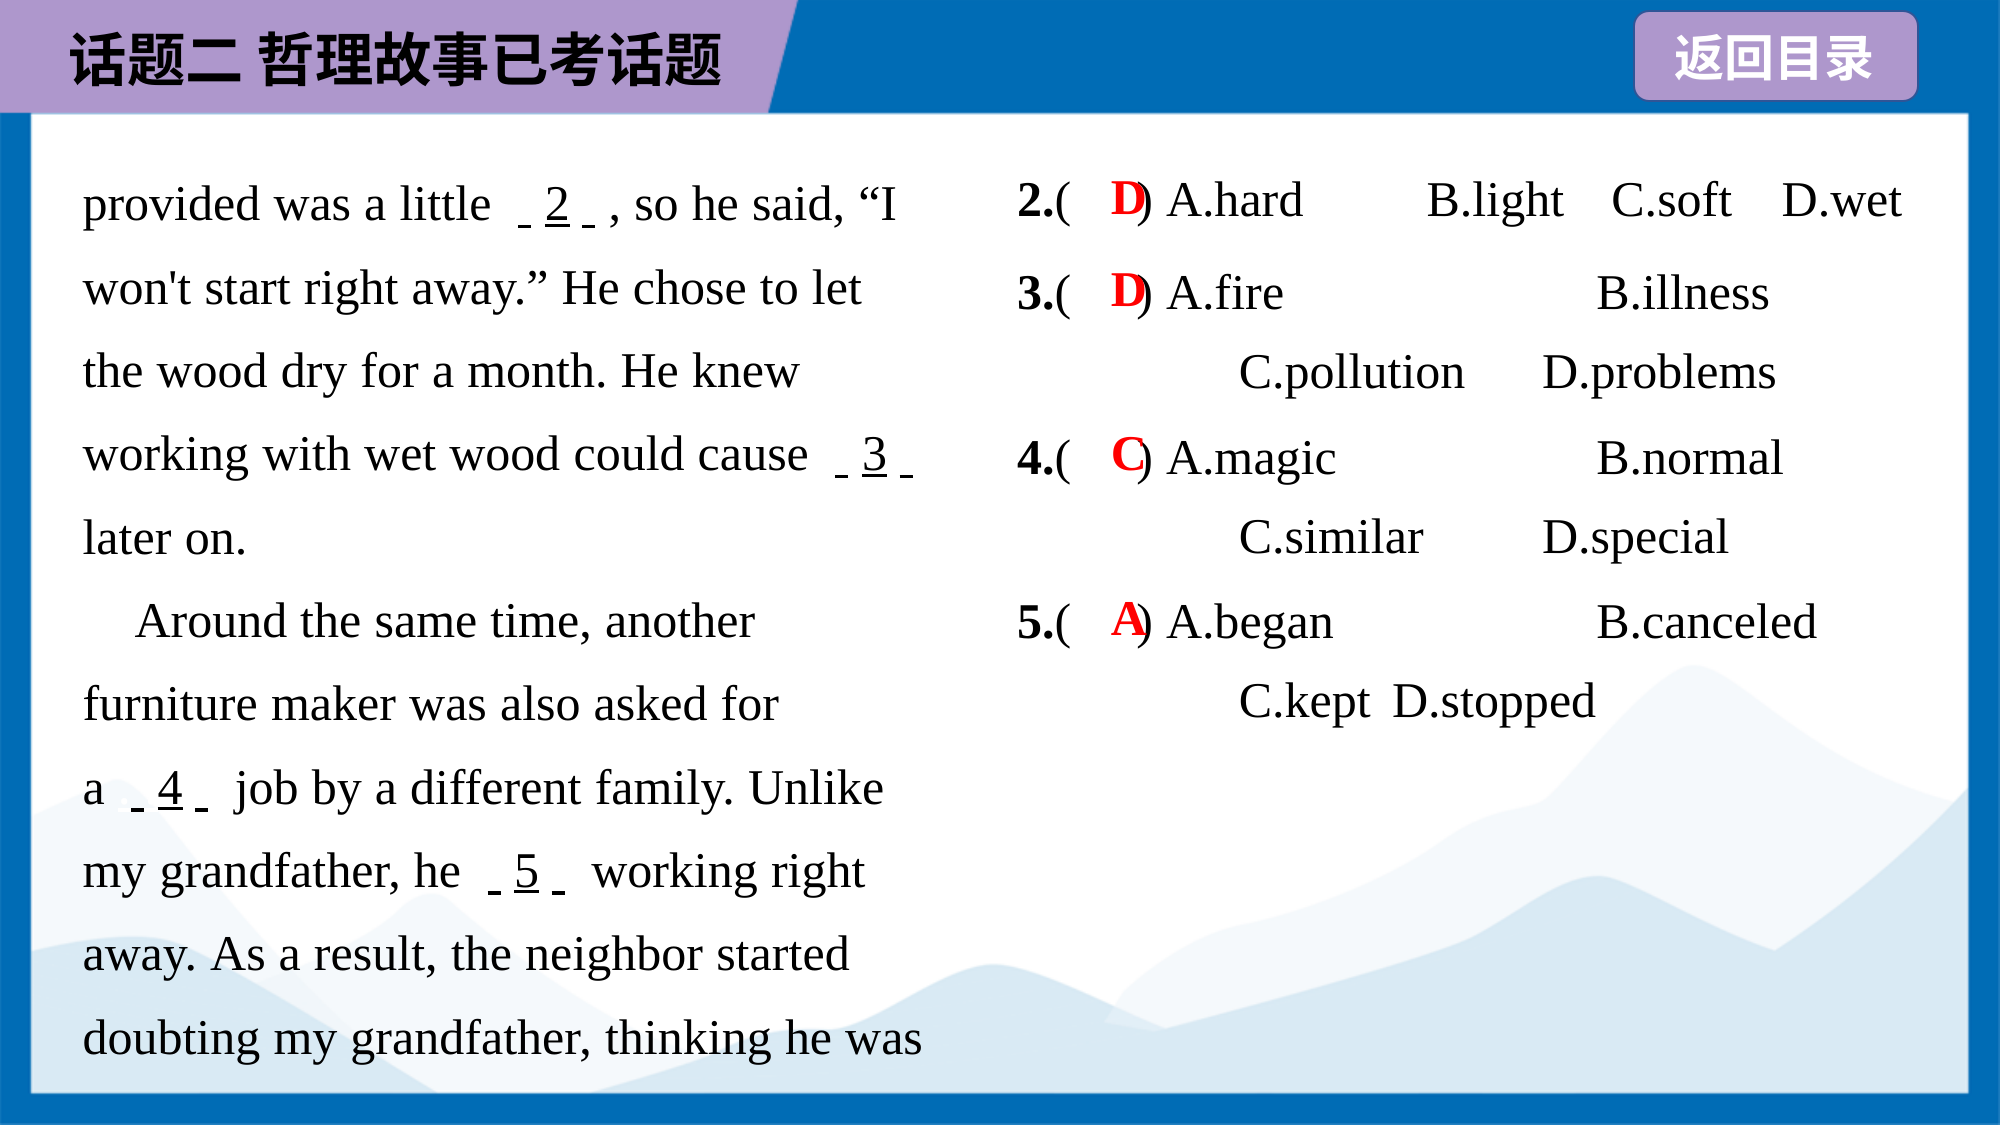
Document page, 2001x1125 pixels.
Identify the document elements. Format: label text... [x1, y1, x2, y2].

picture [0, 0, 2000, 1125]
text_box 5.( ) A.began B.canceled C.kept D.stopped [1016, 565, 1919, 721]
text_box A [1092, 565, 1165, 639]
text_box D [1092, 144, 1165, 218]
text_box C [1092, 401, 1165, 474]
text_box D [1092, 236, 1165, 310]
text_box 2.( ) A.hard B.light C.soft D.wet [1016, 147, 1919, 220]
text_box 3.( ) A.fire B.illness C.pollution D.problems [1016, 236, 1919, 392]
text_box provided was a little . .2. ., so he said, “I won't start right away.” He chose to let the wood dry for a month. He knew working with wet wood could cause . .3. . later on. Around the same time, another furniture maker was also asked for a . .4. . job by a different family. Unlike my grandfather, he . .5. . working right away. As a result, the neighbor started doubting my grandfather, thinking he was [82, 147, 984, 1065]
text_box 4.( ) A.magic B.normal C.similar D.special [1016, 400, 1919, 556]
